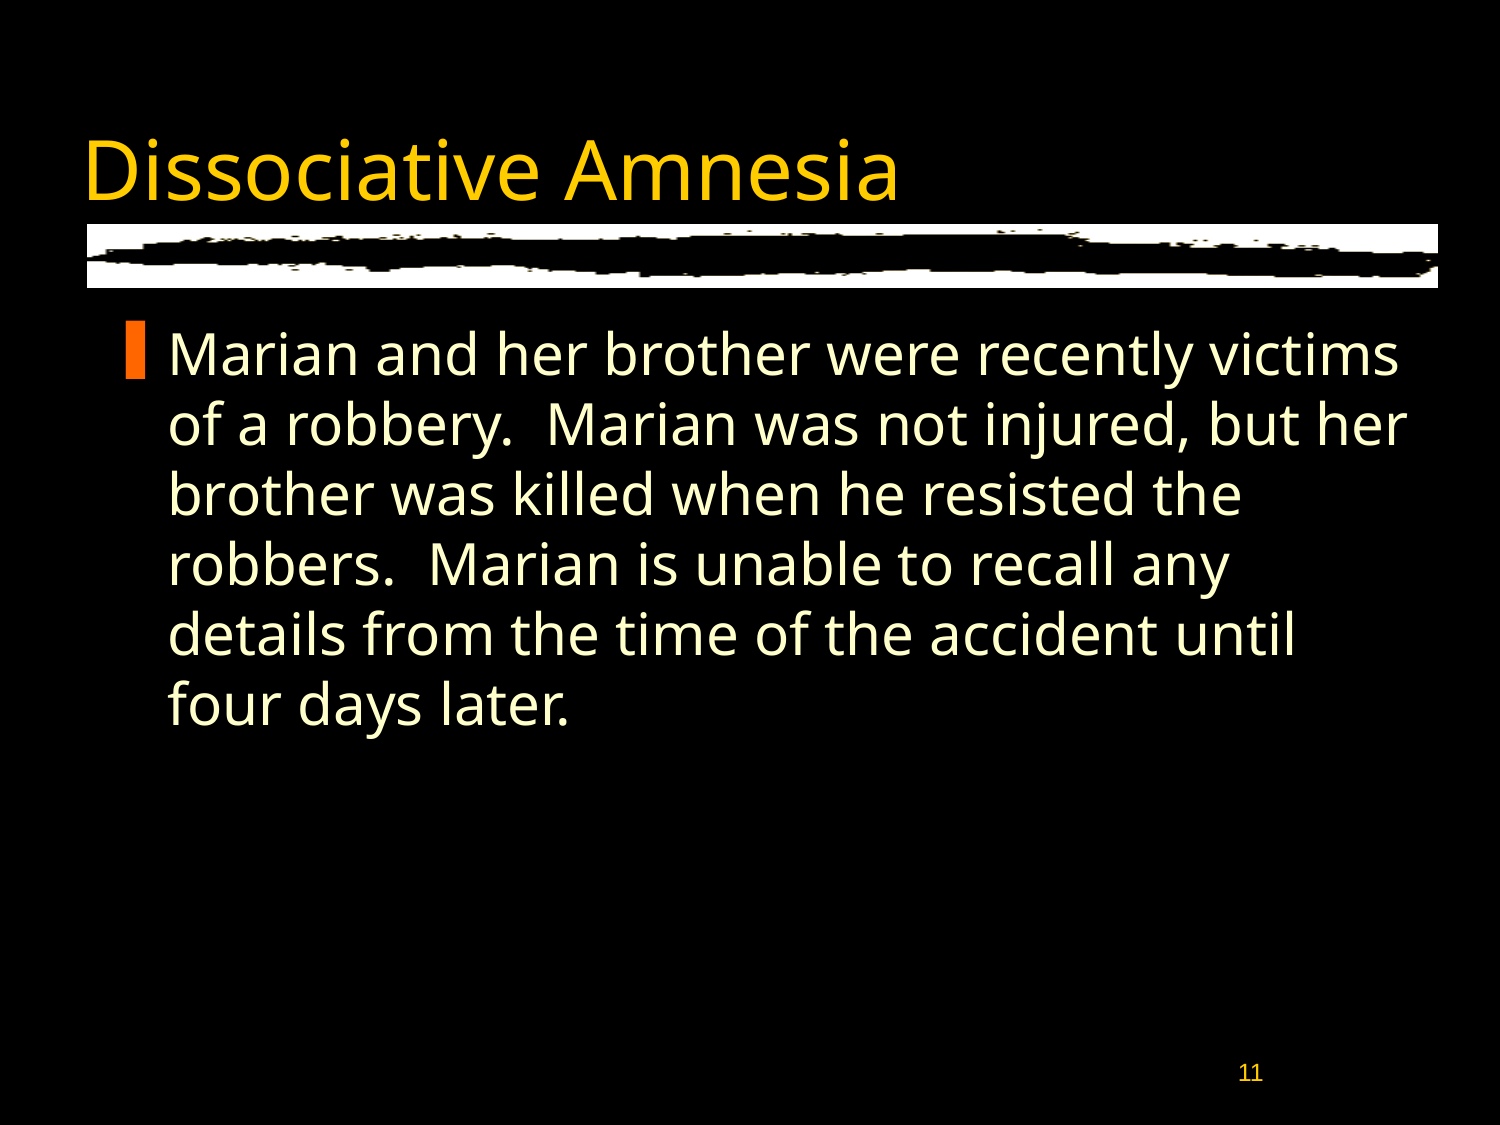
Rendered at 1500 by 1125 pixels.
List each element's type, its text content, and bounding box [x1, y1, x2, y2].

list Marian and her brother were recently victims of a robbery. Marian was not injured, but her brother was killed when he resisted the robbers. Marian is unable to recall any details from the time of the accident until four days later. [95, 309, 1438, 994]
title Dissociative Amnesia [66, 37, 1342, 226]
